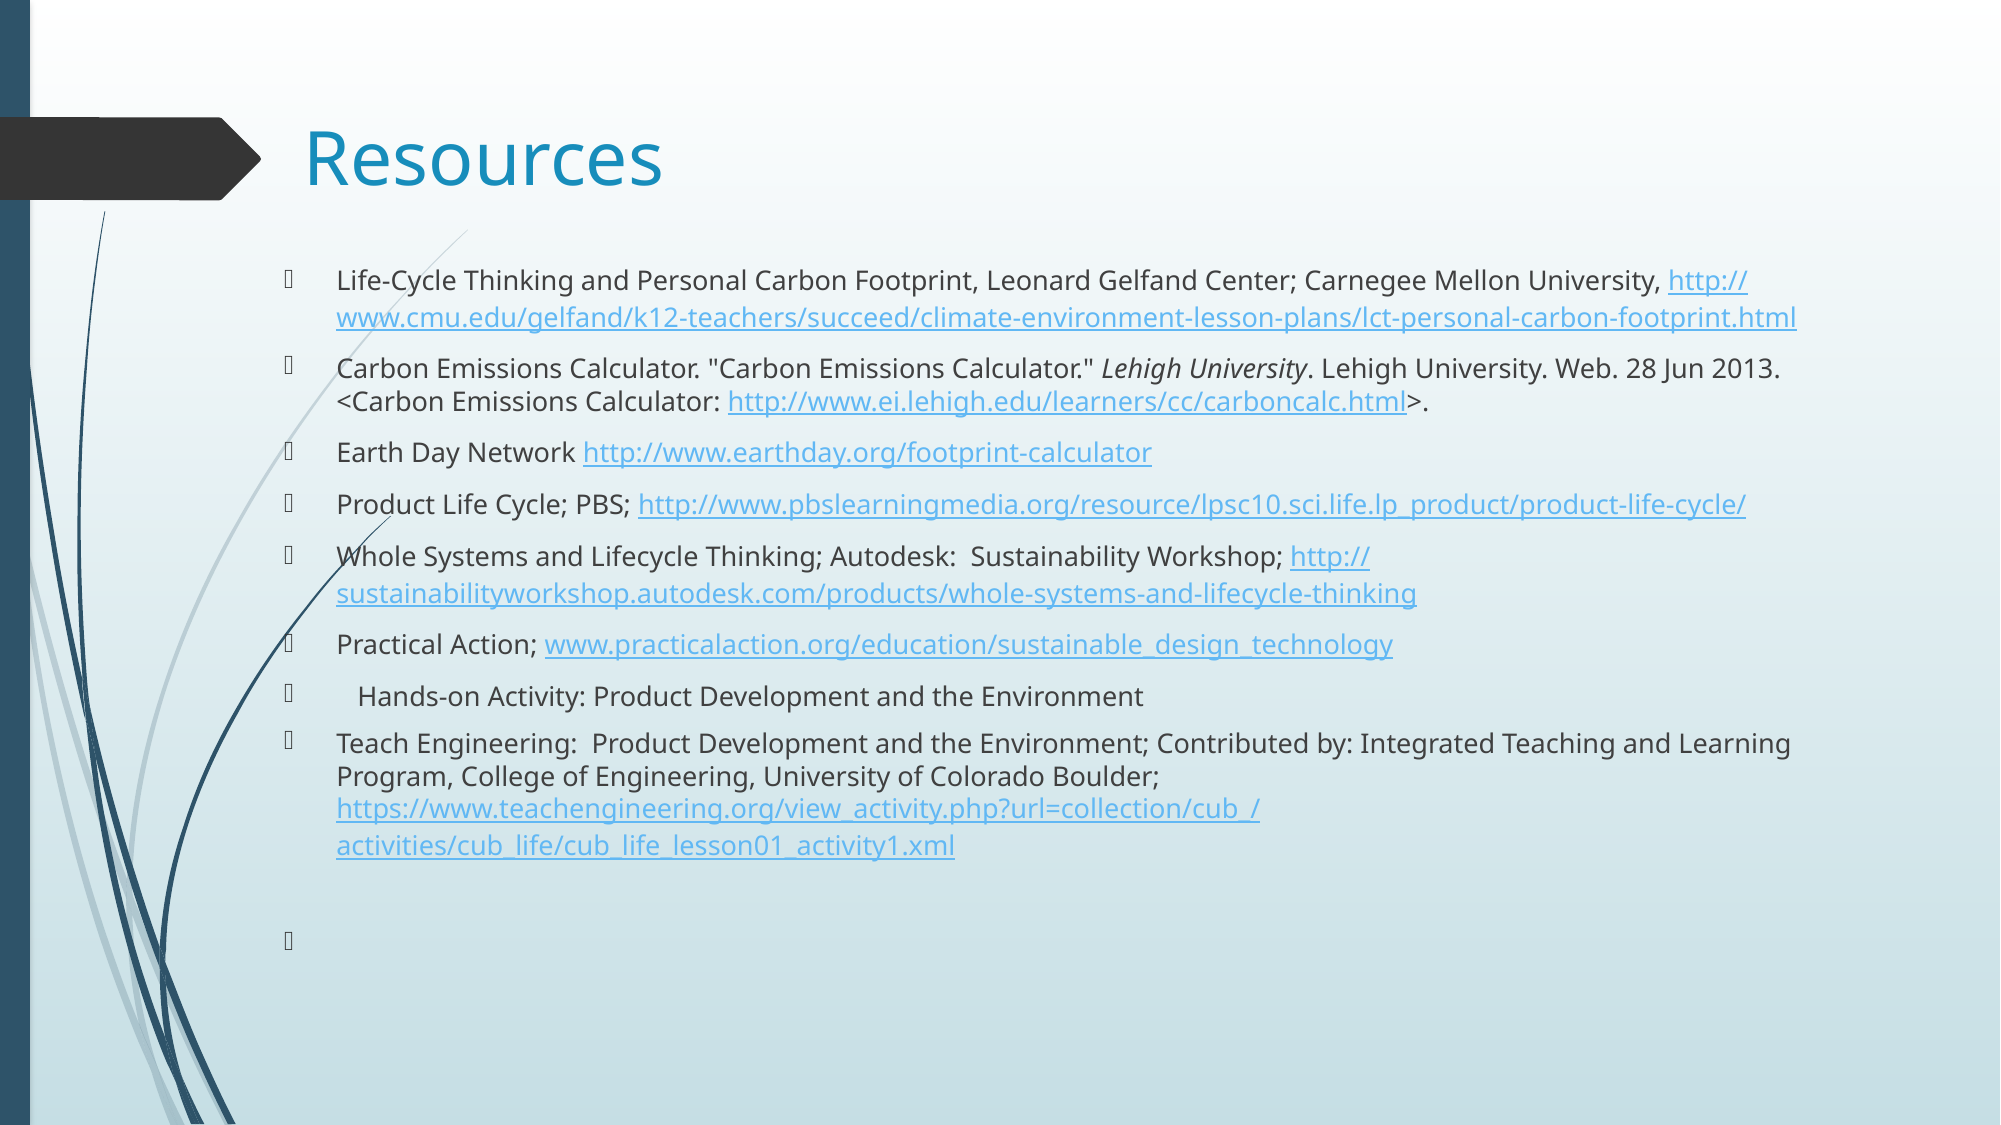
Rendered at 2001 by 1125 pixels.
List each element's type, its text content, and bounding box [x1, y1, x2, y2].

list Life-Cycle Thinking and Personal Carbon Footprint, Leonard Gelfand Center; Carnegee Mellon University, http://www.cmu.edu/gelfand/k12-teachers/succeed/climate-environment-lesson-plans/lct-personal-carbon-footprint.html Carbon Emissions Calculator. "Carbon Emissions Calculator." Lehigh University. Lehigh University. Web. 28 Jun 2013. <Carbon Emissions Calculator: http://www.ei.lehigh.edu/learners/cc/carboncalc.html>. Earth Day Network http://www.earthday.org/footprint-calculator Product Life Cycle; PBS; http://www.pbslearningmedia.org/resource/lpsc10.sci.life.lp_product/product-life-cycle/ Whole Systems and Lifecycle Thinking; Autodesk: Sustainability Workshop; http://sustainabilityworkshop.autodesk.com/products/whole-systems-and-lifecycle-thinking Practical Action; www.practicalaction.org/education/sustainable_design_technology Hands-on Activity: Product Development and the Environment Teach Engineering: Product Development and the Environment; Contributed by: Integrated Teaching and Learning Program, College of Engineering, University of Colorado Boulder; https://www.teachengineering.org/view_activity.php?url=collection/cub_/activities/cub_life/cub_life_lesson01_activity1.xml [269, 255, 1888, 970]
title Resources [288, 102, 1888, 255]
